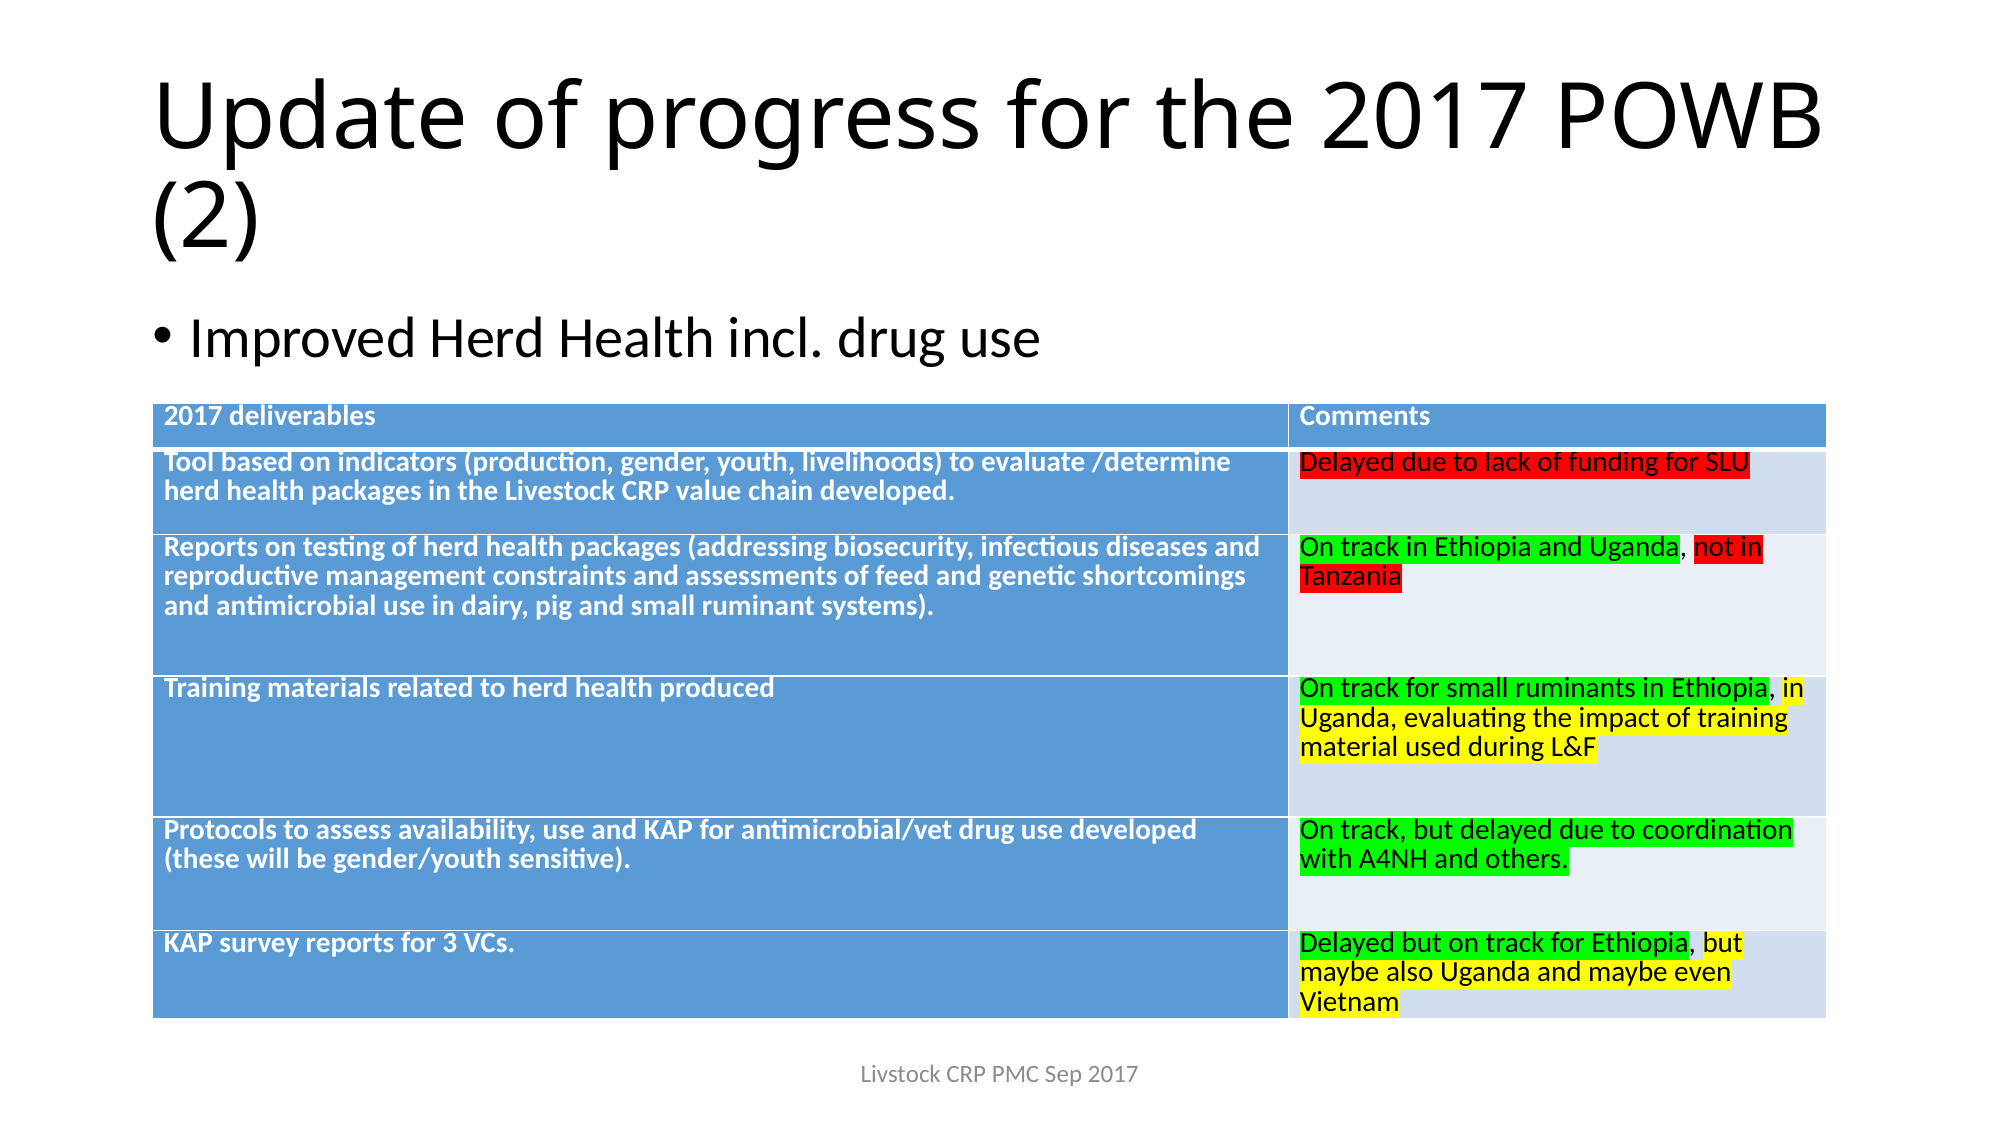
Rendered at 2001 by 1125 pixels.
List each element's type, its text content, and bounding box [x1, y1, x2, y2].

table_cell Protocols to assess availability, use and KAP for antimicrobial/vet drug use developed (these will be gender/youth sensitive). [153, 818, 1288, 930]
footer Livstock CRP PMC Sep 2017 [662, 1042, 1338, 1103]
table_cell Delayed but on track for Ethiopia, but maybe also Uganda and maybe even Vietnam [1289, 931, 1826, 1018]
table_header 2017 deliverables [153, 404, 1288, 447]
title Update of progress for the 2017 POWB (2) [137, 59, 1863, 278]
table_cell KAP survey reports for 3 VCs. [153, 931, 1288, 1018]
list Improved Herd Health incl. drug use [137, 299, 1863, 1014]
table_header Comments [1289, 404, 1826, 447]
table_cell On track for small ruminants in Ethiopia, in Uganda, evaluating the impact of training material used during L&F [1289, 677, 1826, 816]
table_cell On track, but delayed due to coordination with A4NH and others. [1289, 818, 1826, 930]
table_cell On track in Ethiopia and Uganda, not in Tanzania [1289, 535, 1826, 675]
table_cell Reports on testing of herd health packages (addressing biosecurity, infectious diseases and reproductive management constraints and assessments of feed and genetic shortcomings and antimicrobial use in dairy, pig and small ruminant systems). [153, 535, 1288, 675]
table_cell Training materials related to herd health produced [153, 677, 1288, 816]
text_box [381, 326, 2000, 387]
table_cell Tool based on indicators (production, gender, youth, livelihoods) to evaluate /determine herd health packages in the Livestock CRP value chain developed. [153, 452, 1288, 534]
table_cell Delayed due to lack of funding for SLU [1289, 452, 1826, 534]
